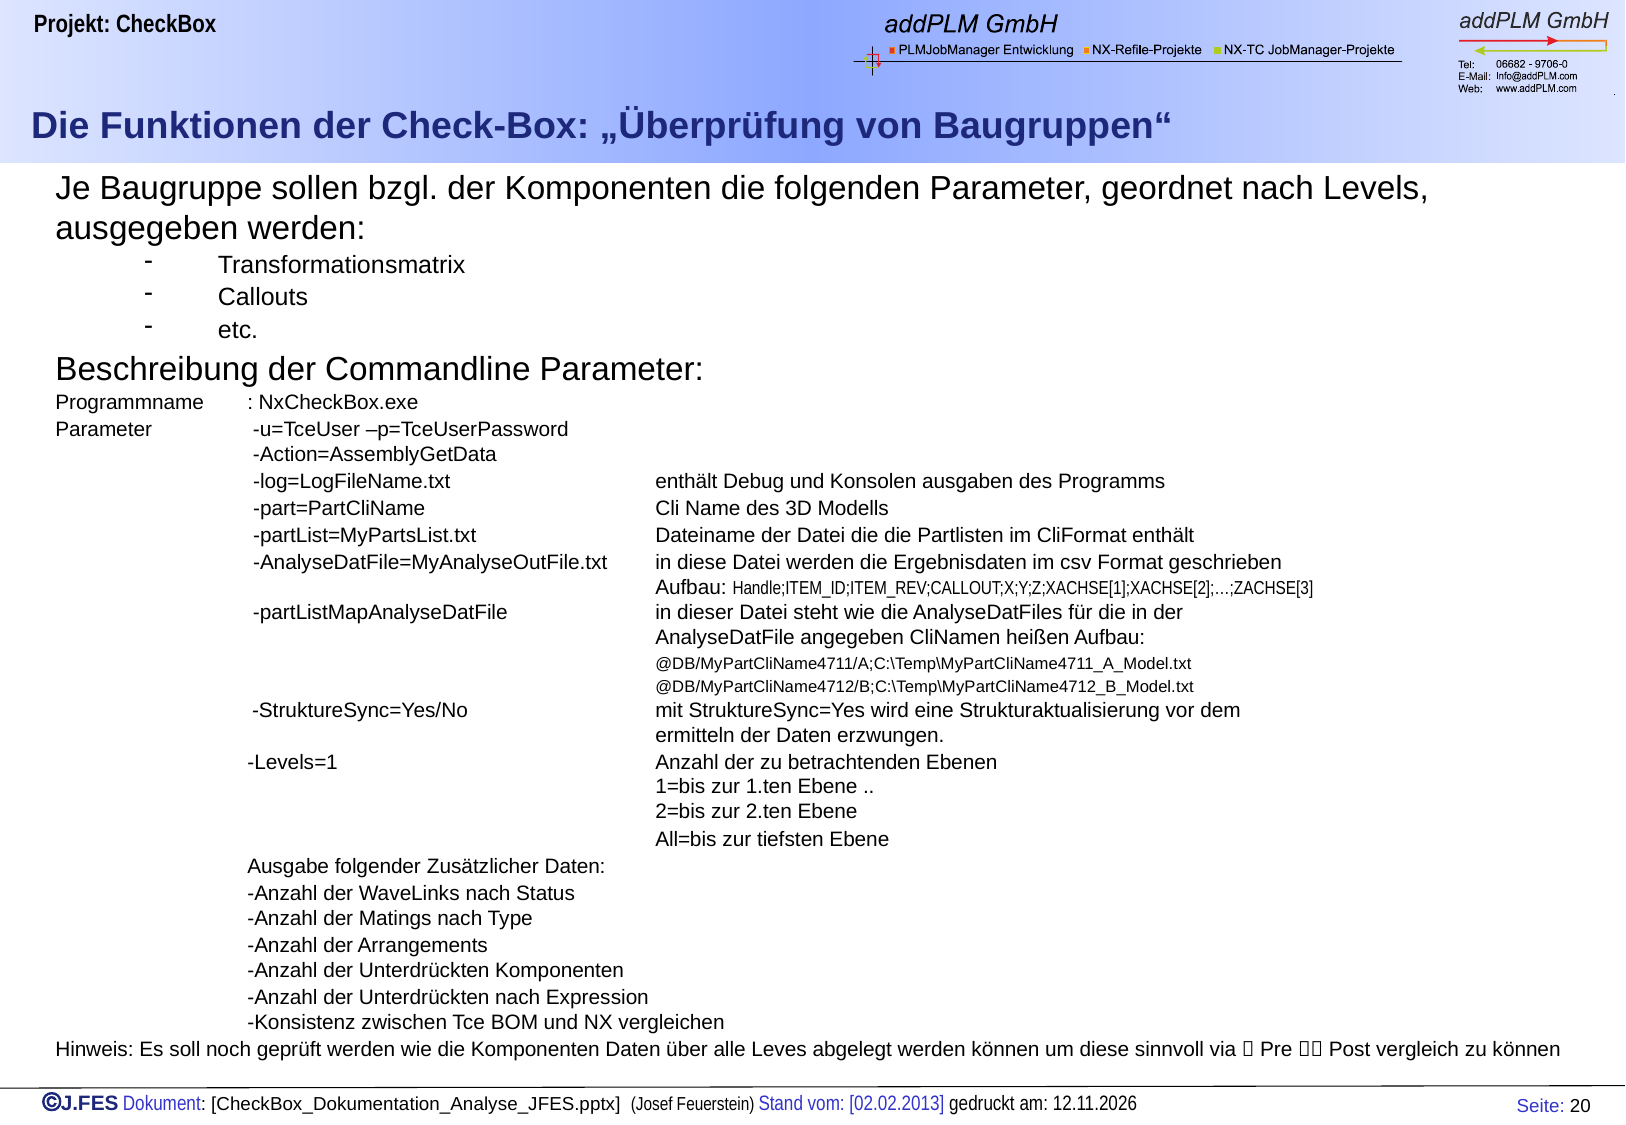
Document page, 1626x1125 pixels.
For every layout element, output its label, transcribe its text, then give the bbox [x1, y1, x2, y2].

text_box Je Baugruppe sollen bzgl. der Komponenten die folgenden Parameter, geordnet nach Levels, ausgegeben werden: Transformationsmatrix Callouts etc. Beschreibung der Commandline Parameter: Programmname : NxCheckBox.exe Parameter -u=TceUser –p=TceUserPassword -Action=AssemblyGetData -log=LogFileName.txt enthält Debug und Konsolen ausgaben des Programms -part=PartCliName Cli Name des 3D Modells -partList=MyPartsList.txt Dateiname der Datei die die Partlisten im CliFormat enthält -AnalyseDatFile=MyAnalyseOutFile.txt in diese Datei werden die Ergebnisdaten im csv Format geschrieben Aufbau: Handle;ITEM_ID;ITEM_REV;CALLOUT;X;Y;Z;XACHSE[1];XACHSE[2];…;ZACHSE[3] -partListMapAnalyseDatFile in dieser Datei steht wie die AnalyseDatFiles für die in der AnalyseDatFile angegeben CliNamen heißen Aufbau: @DB/MyPartCliName4711/A;C:\Temp\MyPartCliName4711_A_Model.txt @DB/MyPartCliName4712/B;C:\Temp\MyPartCliName4712_B_Model.txt -StruktureSync=Yes/No mit StruktureSync=Yes wird eine Strukturaktualisierung vor dem ermitteln der Daten erzwungen. -Levels=1 Anzahl der zu betrachtenden Ebenen 1=bis zur 1.ten Ebene .. 2=bis zur 2.ten Ebene All=bis zur tiefsten Ebene Ausgabe folgender Zusätzlicher Daten: -Anzahl der WaveLinks nach Status -Anzahl der Matings nach Type -Anzahl der Arrangements -Anzahl der Unterdrückten Komponenten -Anzahl der Unterdrückten nach Expression -Konsistenz zwischen Tce BOM und NX vergleichen Hinweis: Es soll noch geprüft werden wie die Komponenten Daten über alle Leves abgelegt werden können um diese sinnvoll via  Pre  Post vergleich zu können [40, 158, 1619, 1068]
title Die Funktionen der Check-Box: „Überprüfung von Baugruppen“ [30, 73, 1600, 147]
